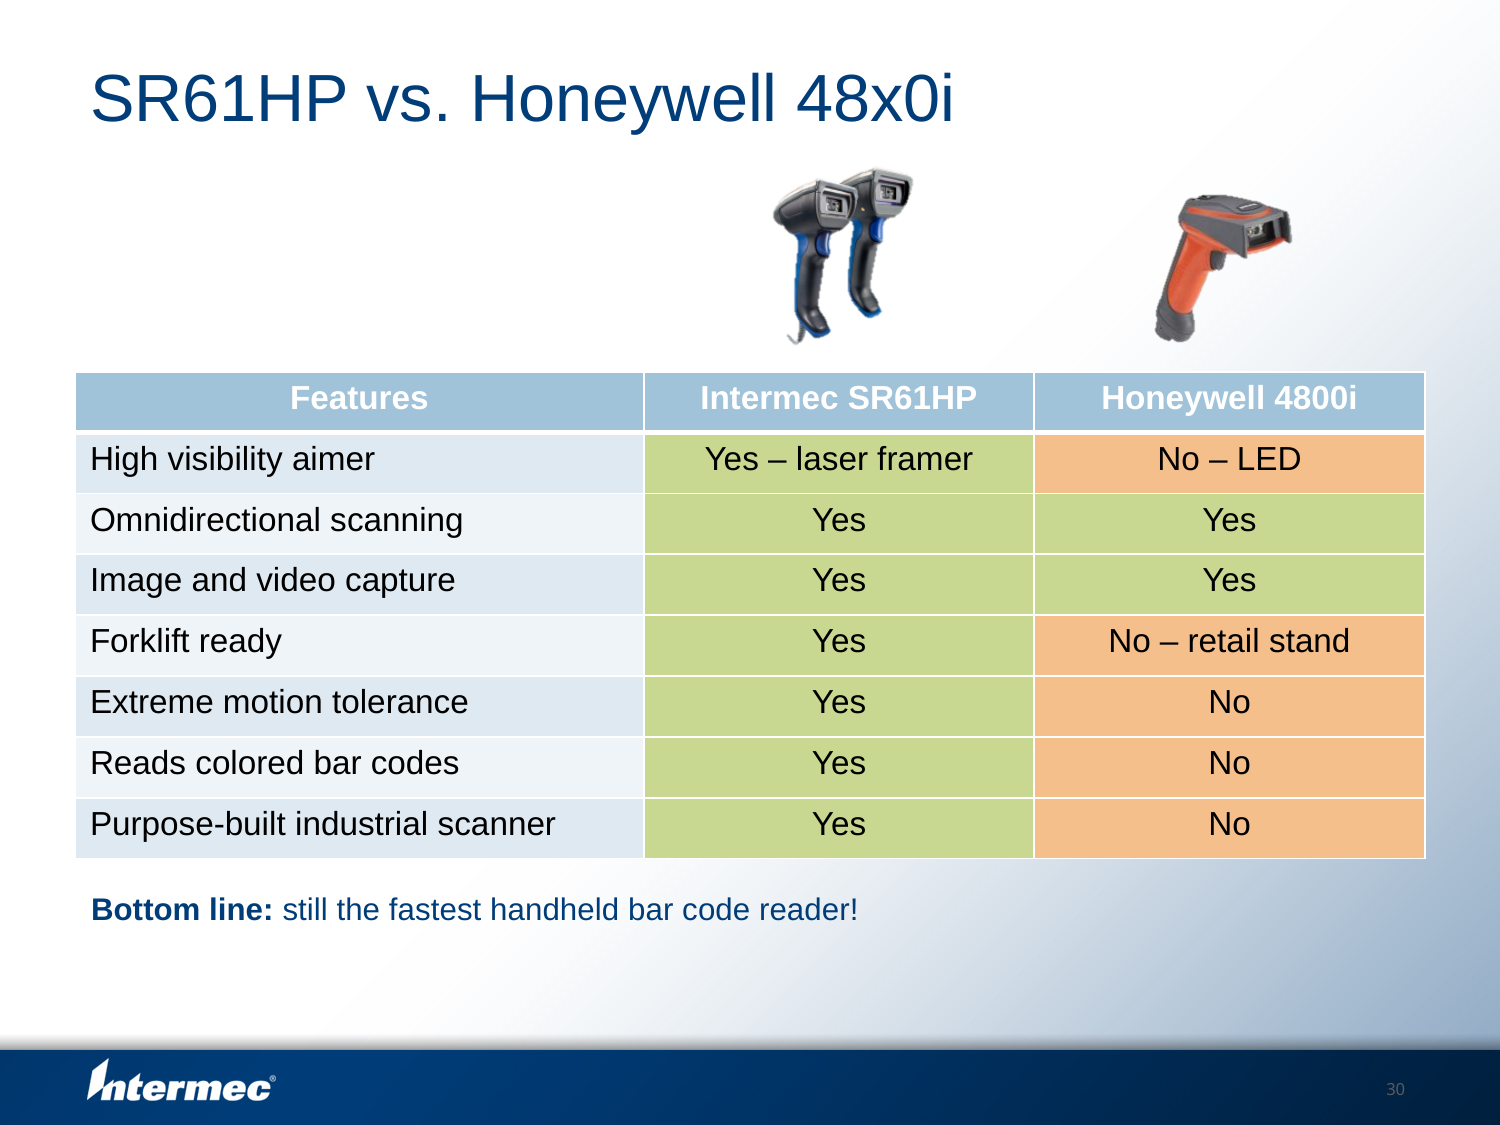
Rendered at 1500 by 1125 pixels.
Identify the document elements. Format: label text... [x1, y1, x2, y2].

table_cell Purpose-built industrial scanner [76, 799, 643, 858]
table_cell Yes [645, 616, 1033, 675]
text_box Bottom line: still the fastest handheld bar code reader! [76, 881, 1424, 934]
table_cell Yes [645, 799, 1033, 858]
table_cell Yes – laser framer [645, 435, 1033, 493]
table_cell Yes [645, 555, 1033, 614]
table_cell Yes [1035, 555, 1424, 614]
picture [0, 0, 1500, 1125]
table_cell Yes [645, 738, 1033, 797]
table_header Intermec SR61HP [645, 373, 1033, 430]
table_header Features [76, 373, 643, 430]
table_cell Reads colored bar codes [76, 738, 643, 797]
table_cell Extreme motion tolerance [76, 677, 643, 736]
table_cell No [1035, 799, 1424, 858]
table_cell Forklift ready [76, 616, 643, 675]
table_cell High visibility aimer [76, 435, 643, 493]
table_cell Image and video capture [76, 555, 643, 614]
table_cell Yes [645, 494, 1033, 553]
table_cell No [1035, 738, 1424, 797]
table_cell No [1035, 677, 1424, 736]
table_cell No – retail stand [1035, 616, 1424, 675]
table_header Honeywell 4800i [1035, 373, 1424, 430]
table_cell No – LED [1035, 435, 1424, 493]
table_cell Omnidirectional scanning [76, 494, 643, 553]
title SR61HP vs. Honeywell 48x0i [75, 45, 1425, 145]
table_cell Yes [645, 677, 1033, 736]
table_cell Yes [1035, 494, 1424, 553]
